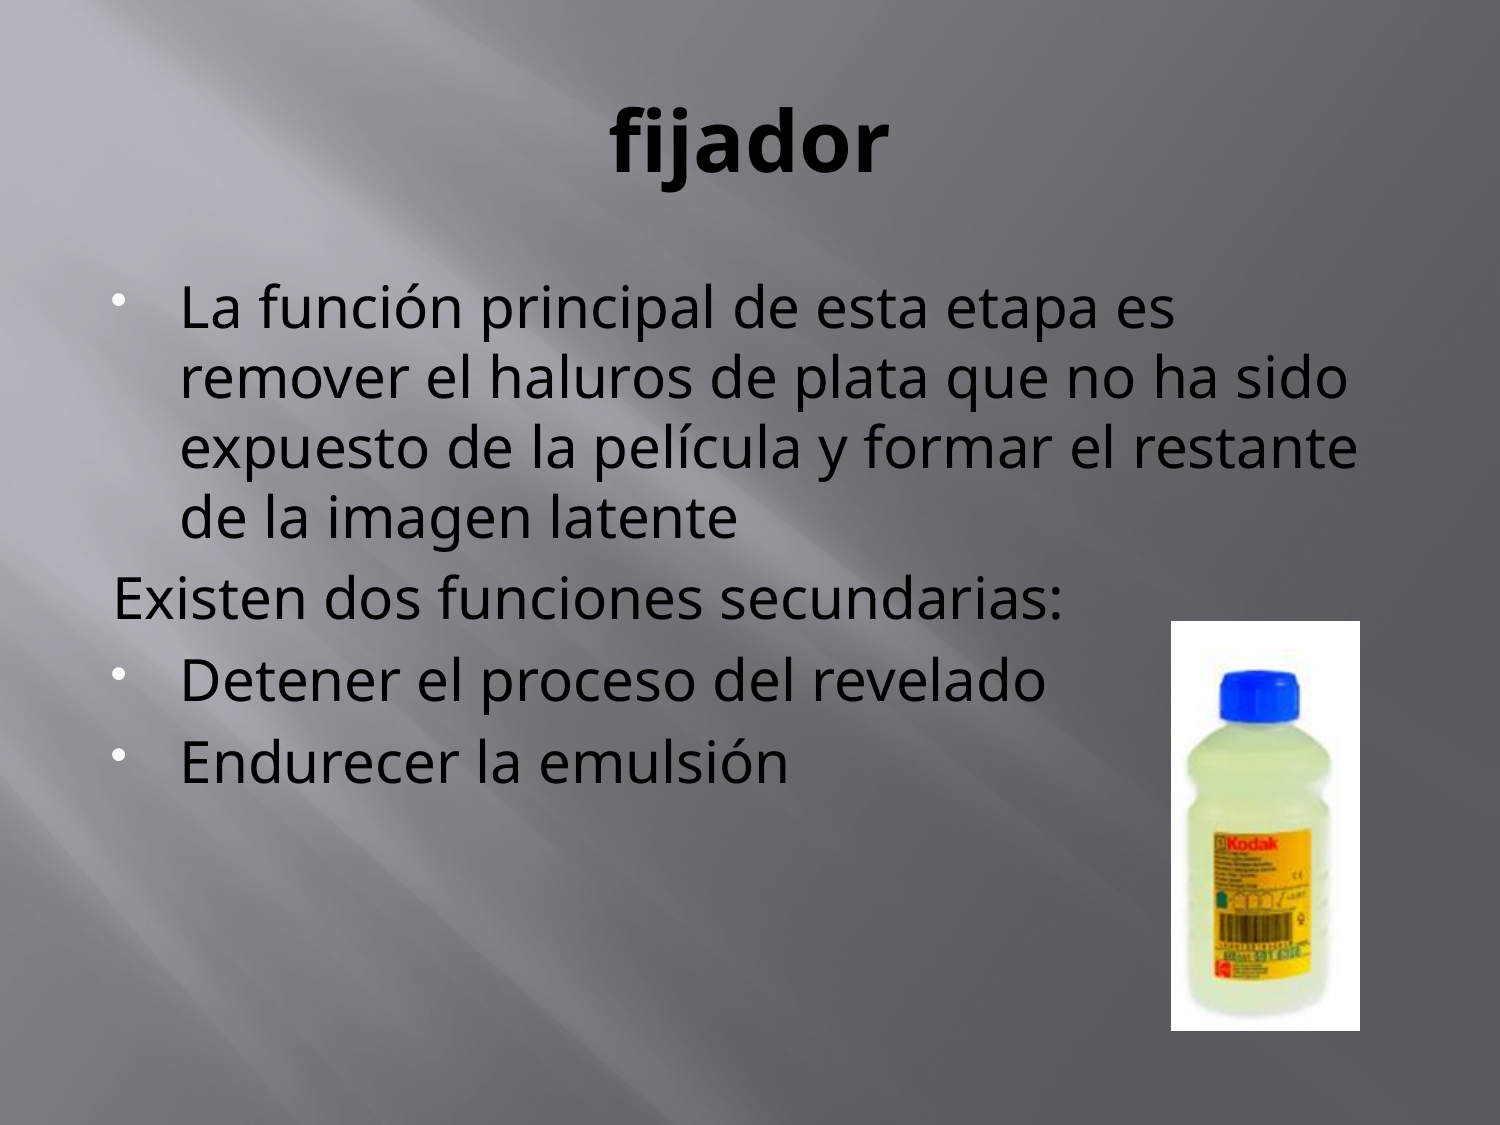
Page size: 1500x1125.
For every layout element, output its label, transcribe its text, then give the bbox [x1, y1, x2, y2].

title fijador [75, 45, 1425, 233]
list La función principal de esta etapa es remover el haluros de plata que no ha sido expuesto de la película y formar el restante de la imagen latente Existen dos funciones secundarias: Detener el proceso del revelado Endurecer la emulsión [75, 262, 1425, 1035]
picture [1171, 620, 1360, 1031]
